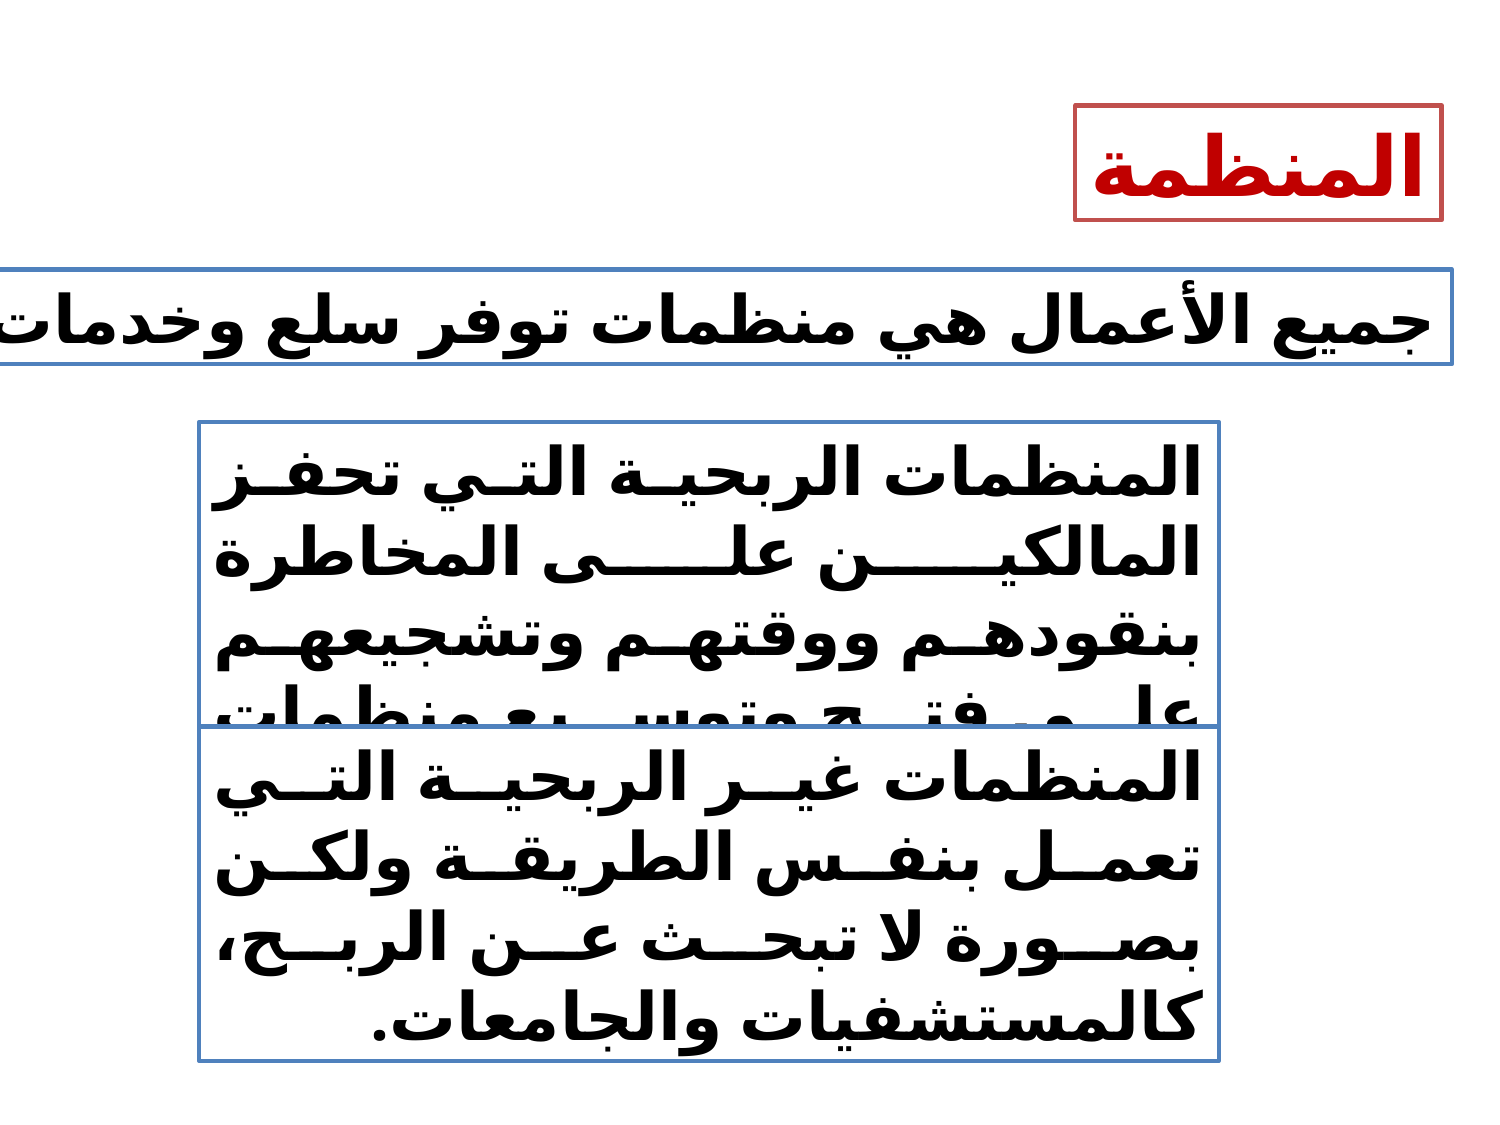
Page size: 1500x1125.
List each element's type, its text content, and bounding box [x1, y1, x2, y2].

text_box جميع الأعمال هي منظمات توفر سلع وخدمات [0, 267, 1454, 366]
text_box المنظمة [1073, 103, 1444, 222]
text_box المنظمات الربحية التي تحفز المالكين على المخاطرة بنقودهم ووقتهم وتشجيعهم على فتح وتوسيع منظمات أعمالهم [197, 420, 1221, 724]
text_box المنظمات غير الربحية التي تعمل بنفس الطريقة ولكن بصورة لا تبحث عن الربح، كالمستشفيات والجامعات. [197, 724, 1221, 1063]
